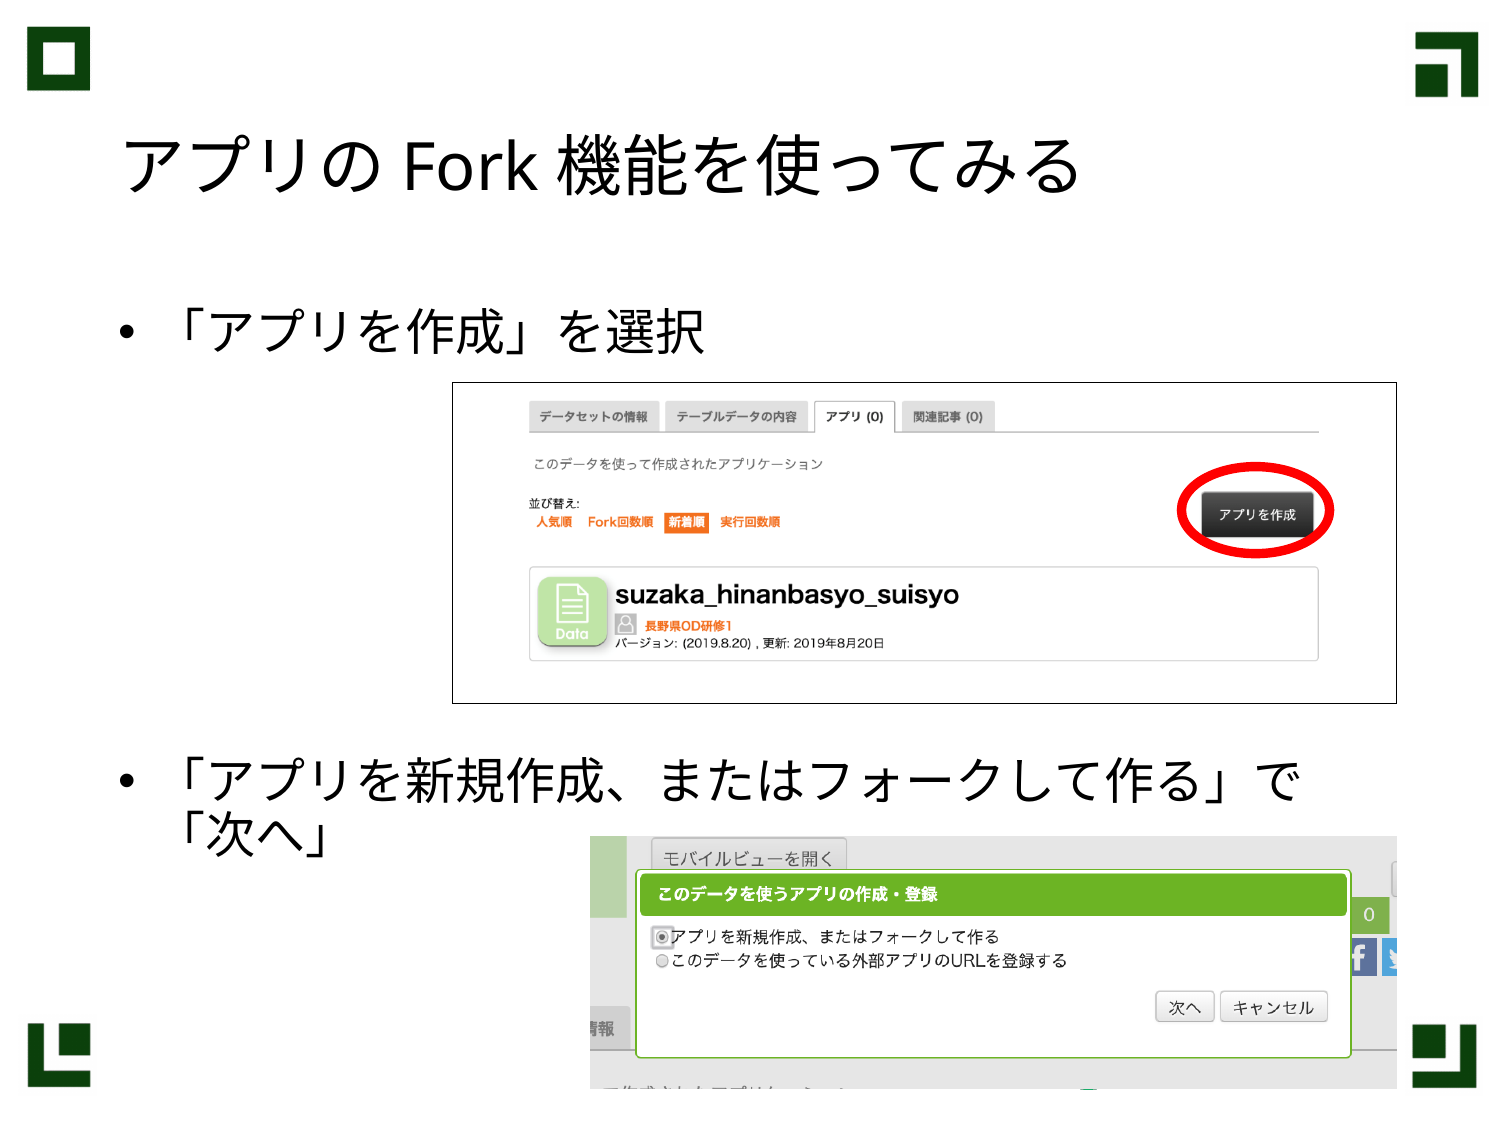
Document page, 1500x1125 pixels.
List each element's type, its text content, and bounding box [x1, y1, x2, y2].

picture [590, 836, 1397, 1090]
title アプリのFork機能を使ってみる [103, 59, 1397, 278]
picture [452, 382, 1397, 704]
picture [19, 1015, 96, 1095]
list 「アプリを作成」を選択 「アプリを新規作成、またはフォークして作る」で「次へ」 [103, 299, 1397, 1014]
picture [1406, 1017, 1483, 1095]
picture [21, 22, 96, 95]
picture [1406, 23, 1489, 106]
